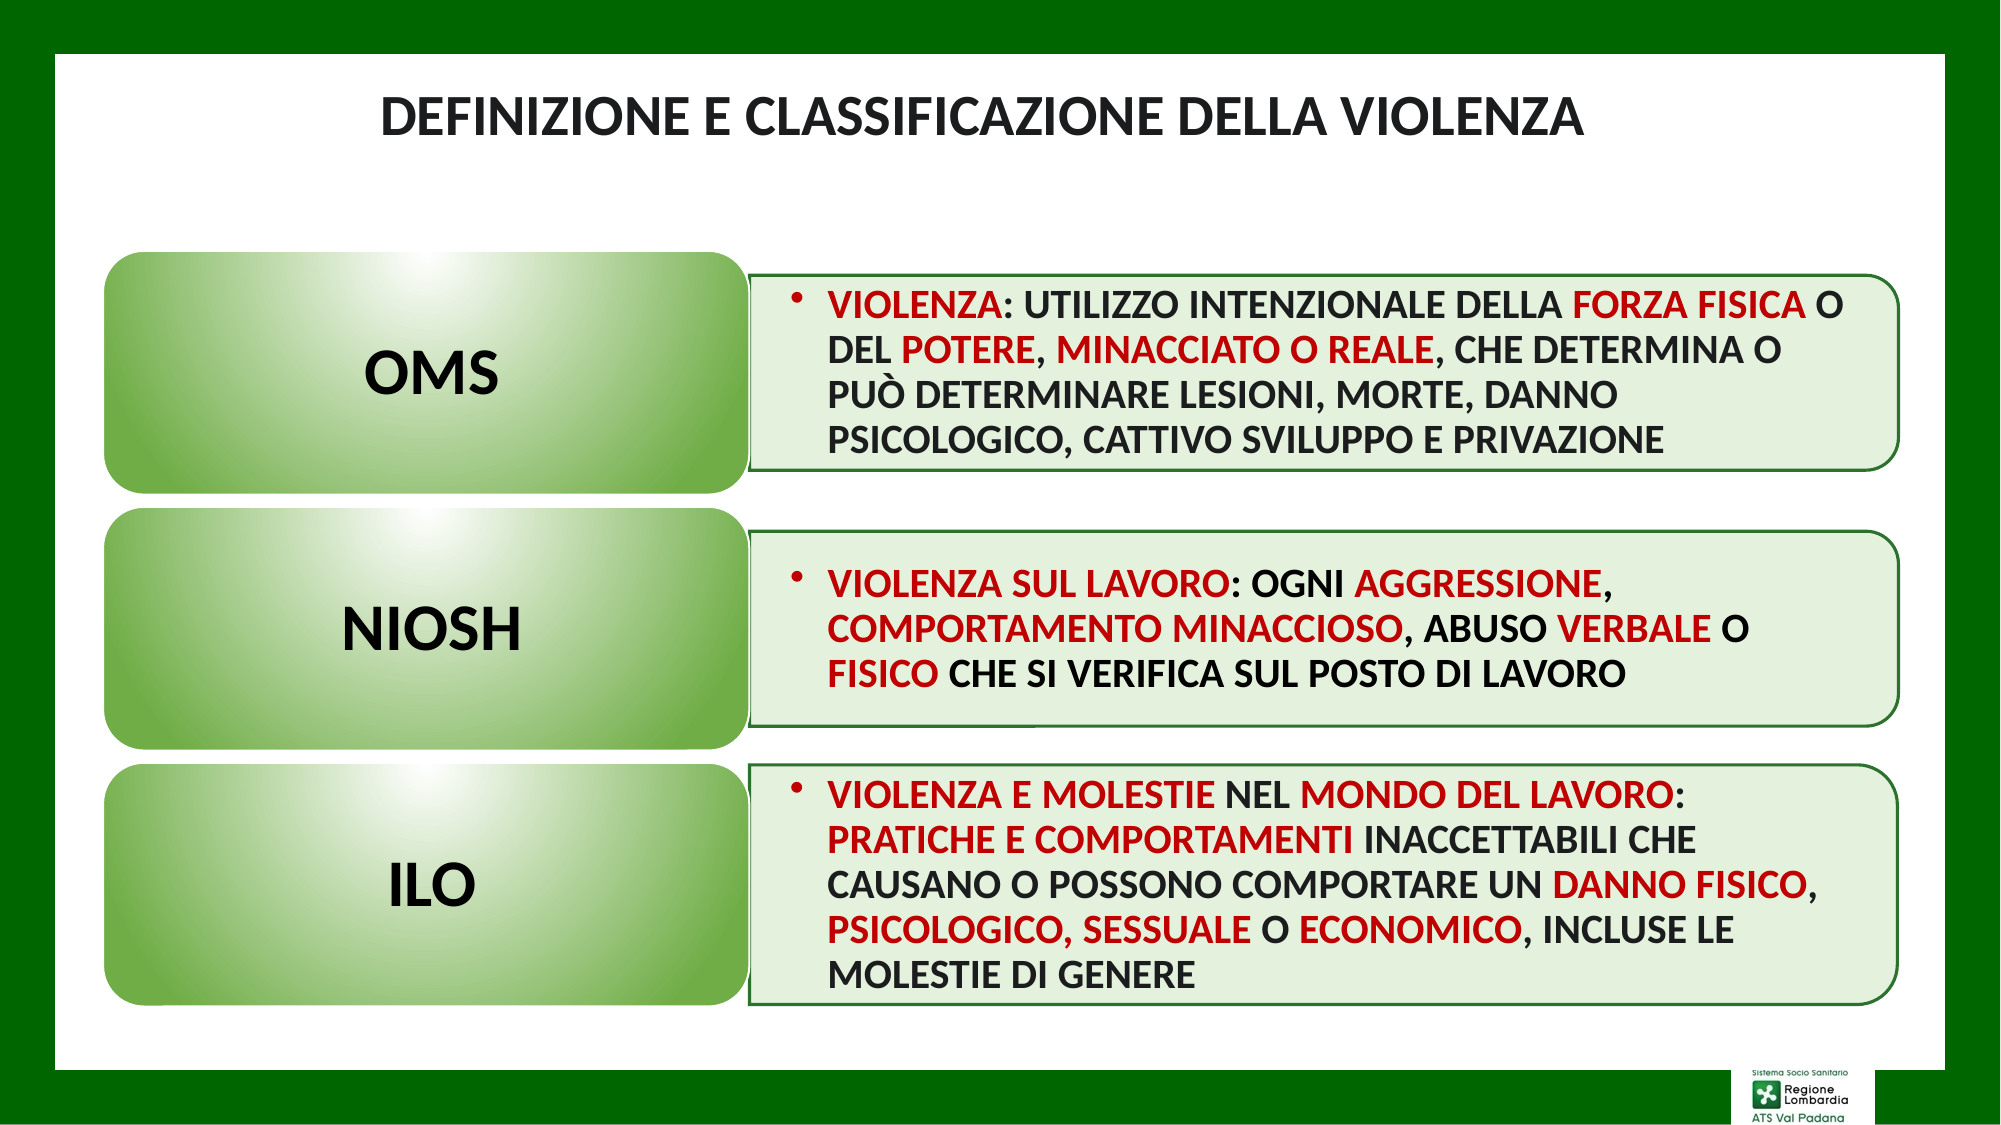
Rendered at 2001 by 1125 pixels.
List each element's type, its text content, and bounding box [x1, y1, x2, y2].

text_box DEFINIZIONE E CLASSIFICAZIONE DELLA VIOLENZA [35, 70, 1930, 155]
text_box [103, 250, 1899, 1007]
picture [0, 0, 2001, 1125]
